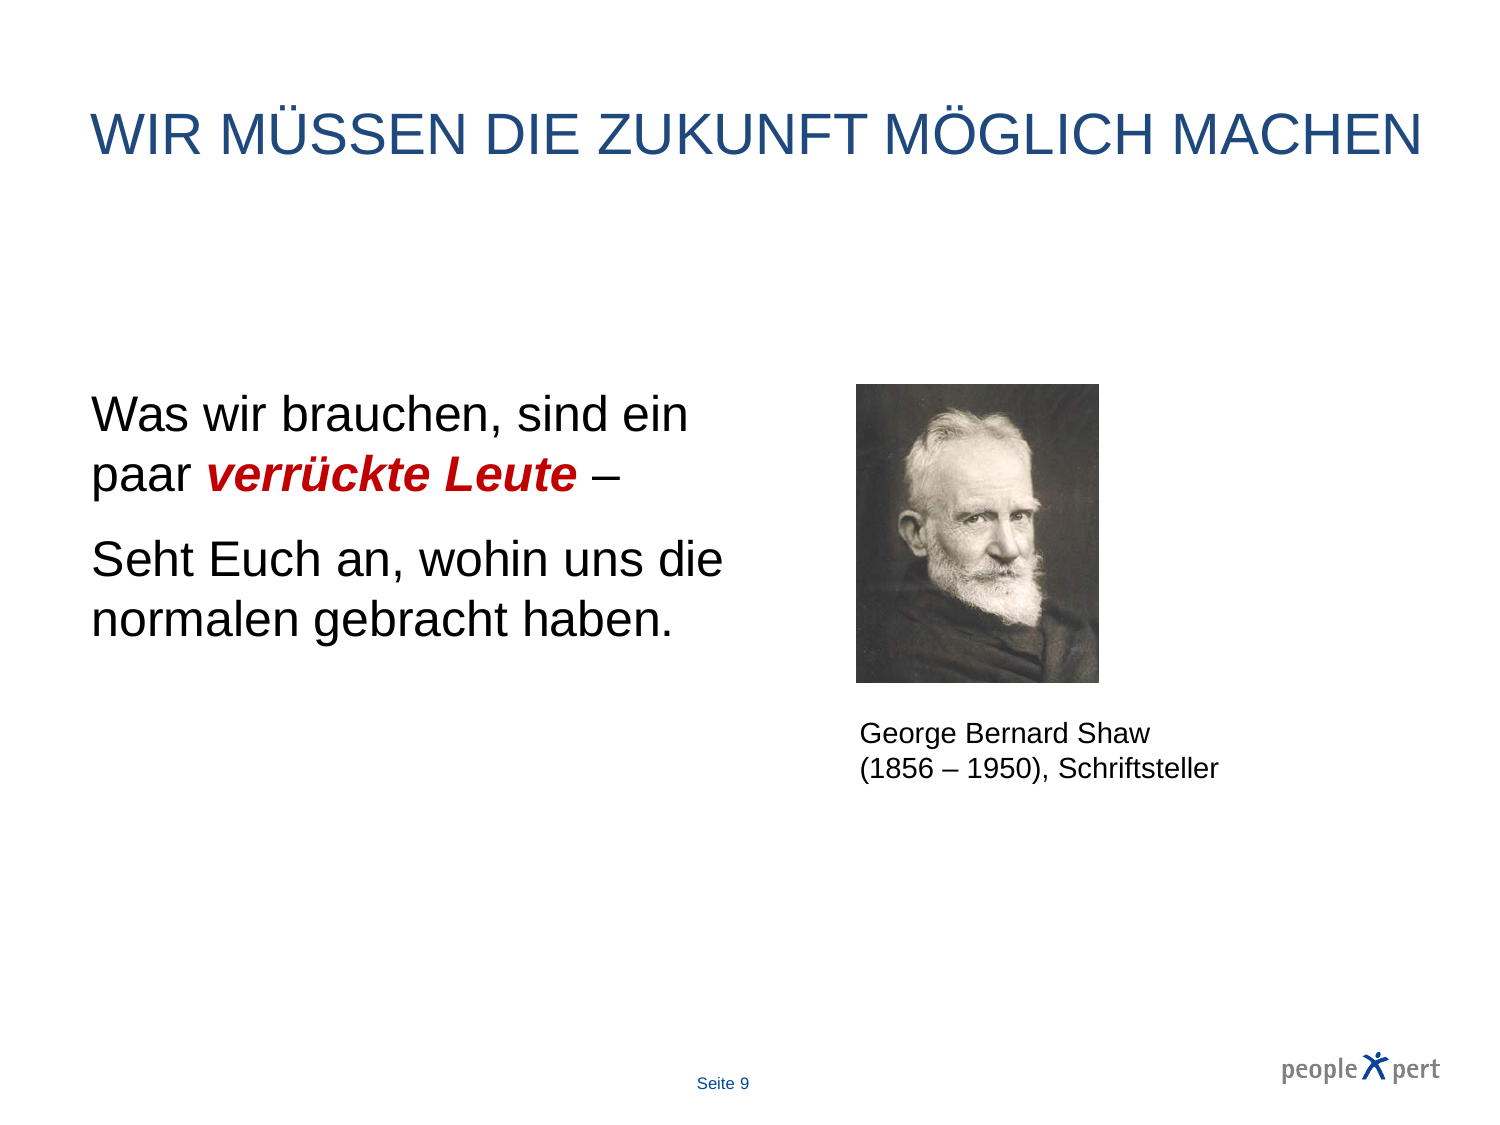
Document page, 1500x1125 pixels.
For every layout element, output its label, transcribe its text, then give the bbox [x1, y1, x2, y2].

picture [1253, 1042, 1479, 1100]
title Wir müssen die Zukunft möglich machen [74, 54, 1495, 209]
picture [855, 384, 1100, 684]
list Was wir brauchen, sind ein paar verrückte Leute – Seht Euch an, wohin uns die normalen gebracht haben. [76, 373, 763, 727]
list George Bernard Shaw (1856 – 1950), Schriftsteller [844, 707, 1356, 823]
